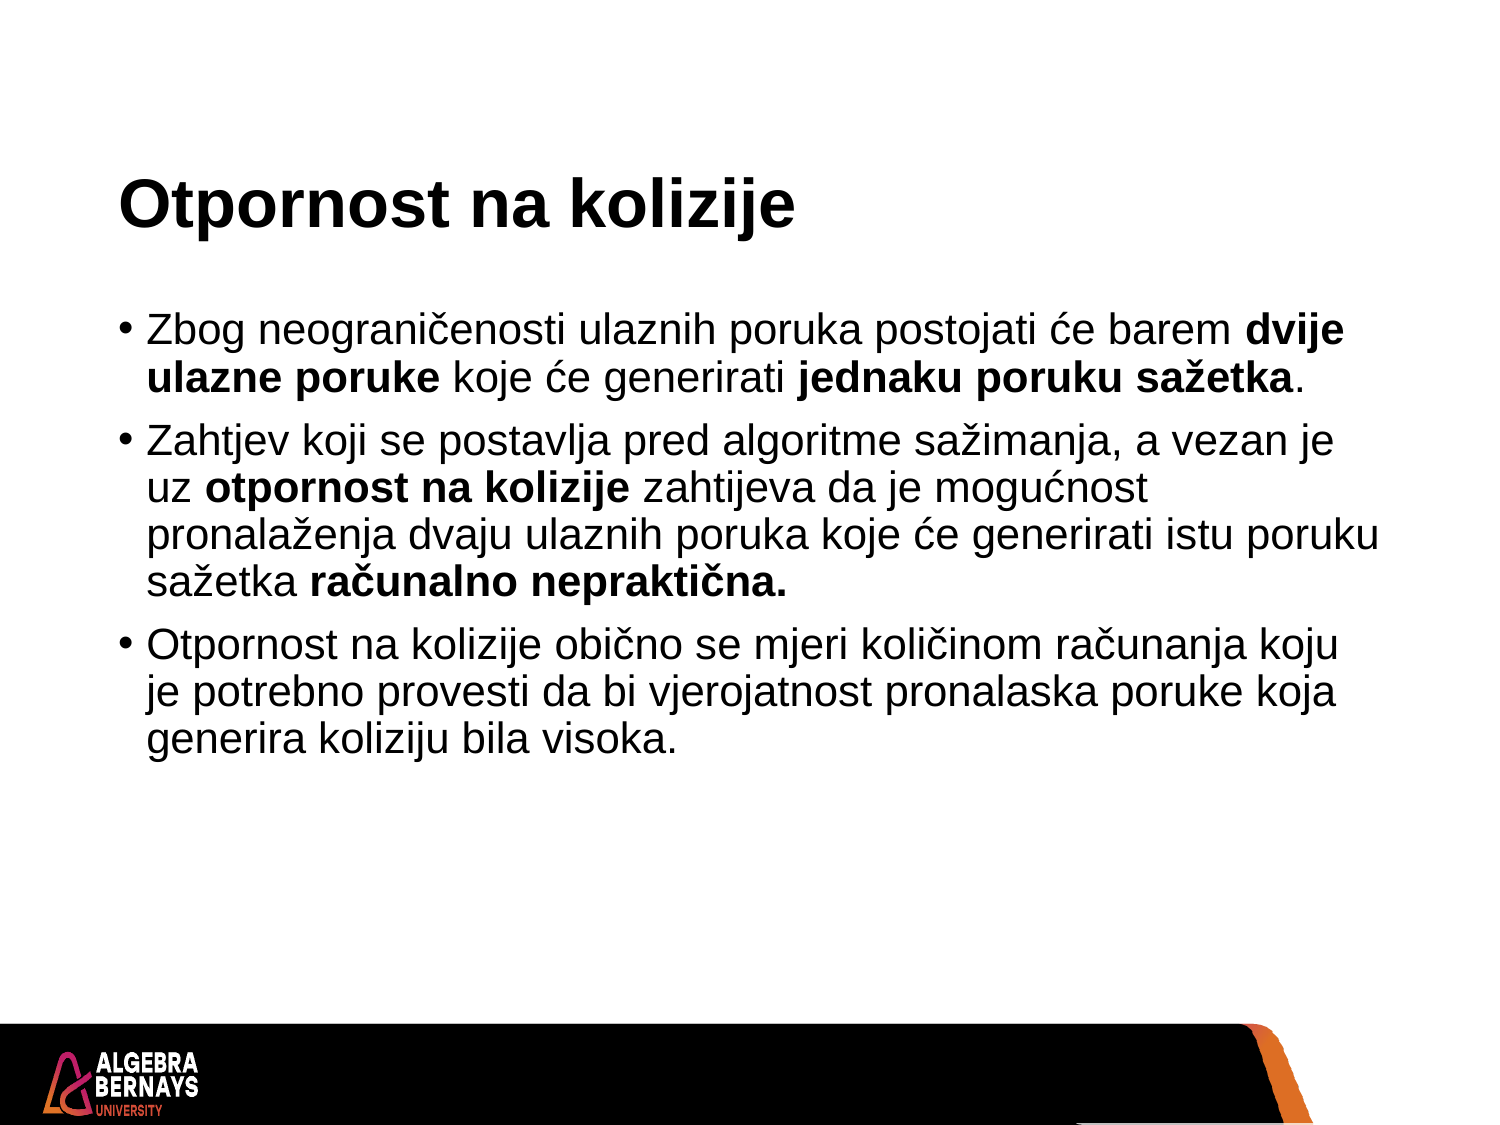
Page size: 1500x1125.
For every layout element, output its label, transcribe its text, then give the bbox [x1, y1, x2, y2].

picture [0, 1023, 1468, 1125]
title Otpornost na kolizije [103, 59, 1397, 278]
list Zbog neograničenosti ulaznih poruka postojati će barem dvije ulazne poruke koje će generirati jednaku poruku sažetka. Zahtjev koji se postavlja pred algoritme sažimanja, a vezan je uz otpornost na kolizije zahtijeva da je mogućnost pronalaženja dvaju ulaznih poruka koje će generirati istu poruku sažetka računalno nepraktična. Otpornost na kolizije obično se mjeri količinom računanja koju je potrebno provesti da bi vjerojatnost pronalaska poruke koja generira koliziju bila visoka. [103, 299, 1397, 1014]
